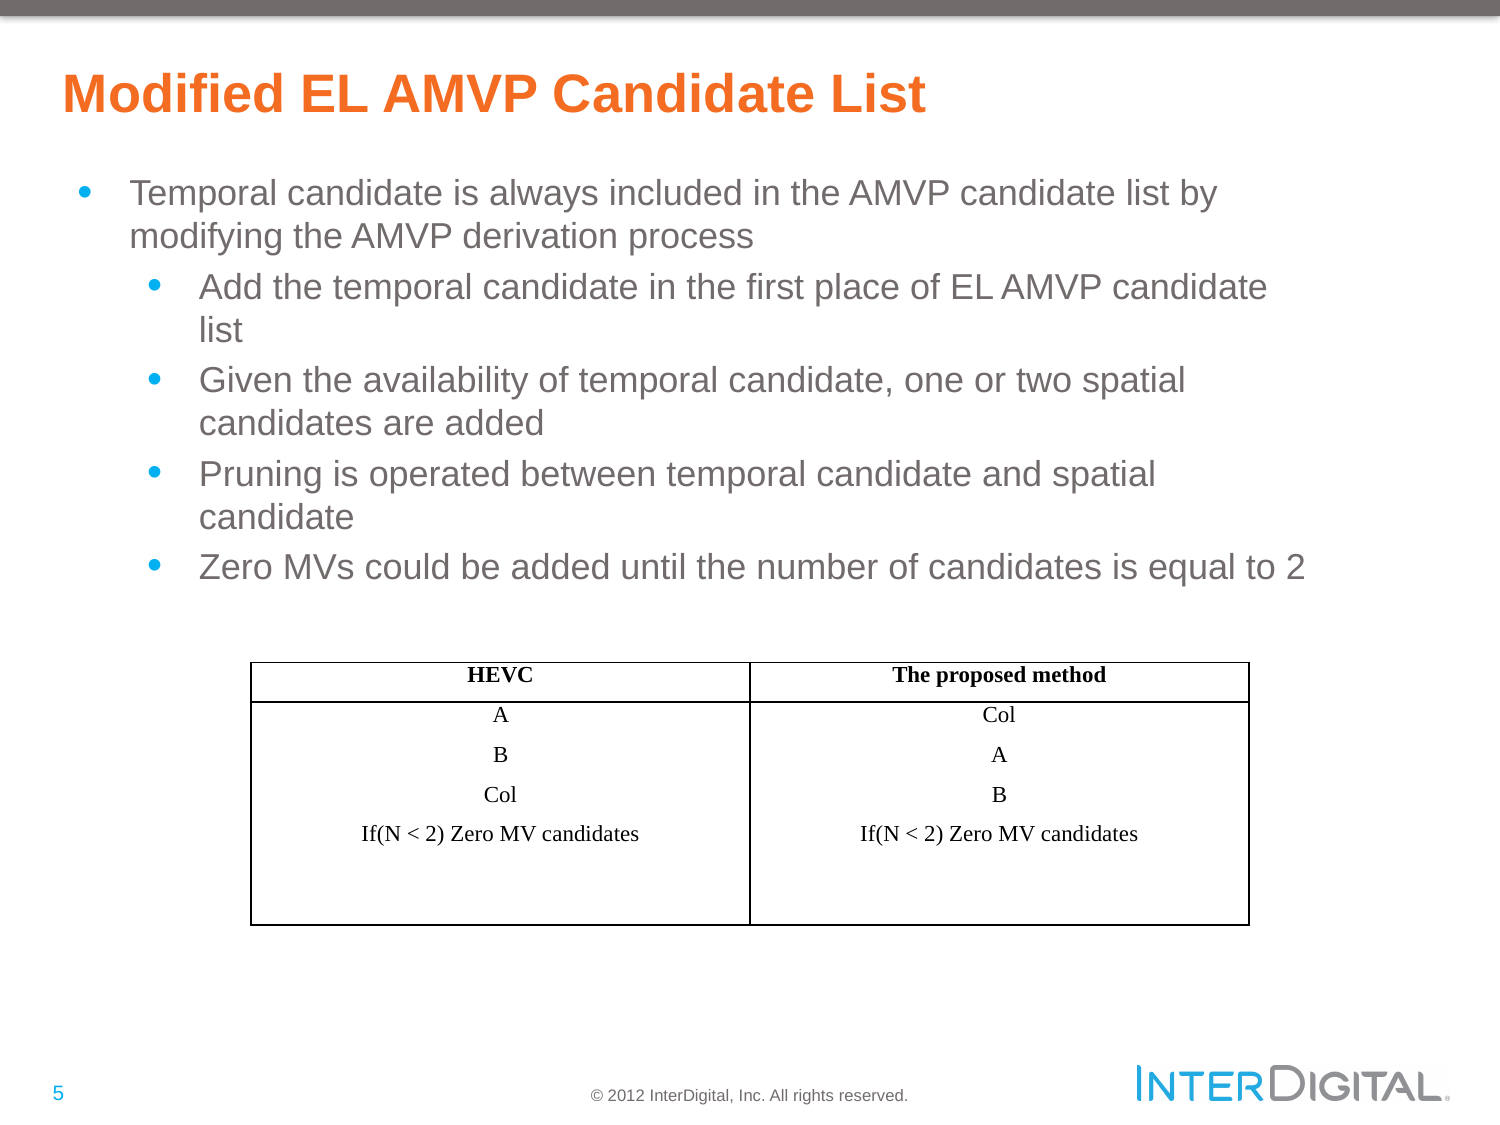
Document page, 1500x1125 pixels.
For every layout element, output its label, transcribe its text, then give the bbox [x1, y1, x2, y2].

picture [1137, 1065, 1450, 1101]
table_header The proposed method [751, 663, 1248, 701]
title Modified EL AMVP Candidate List [48, 45, 1438, 138]
table_cell Col A B If(N < 2) Zero MV candidates [751, 703, 1248, 924]
text_box Temporal candidate is always included in the AMVP candidate list by modifying the AMVP derivation process Add the temporal candidate in the first place of EL AMVP candidate list Given the availability of temporal candidate, one or two spatial candidates are added Pruning is operated between temporal candidate and spatial candidate Zero MVs could be added until the number of candidates is equal to 2 [62, 162, 1338, 600]
table_header HEVC [252, 663, 749, 701]
table_cell A B Col If(N < 2) Zero MV candidates [252, 703, 749, 924]
